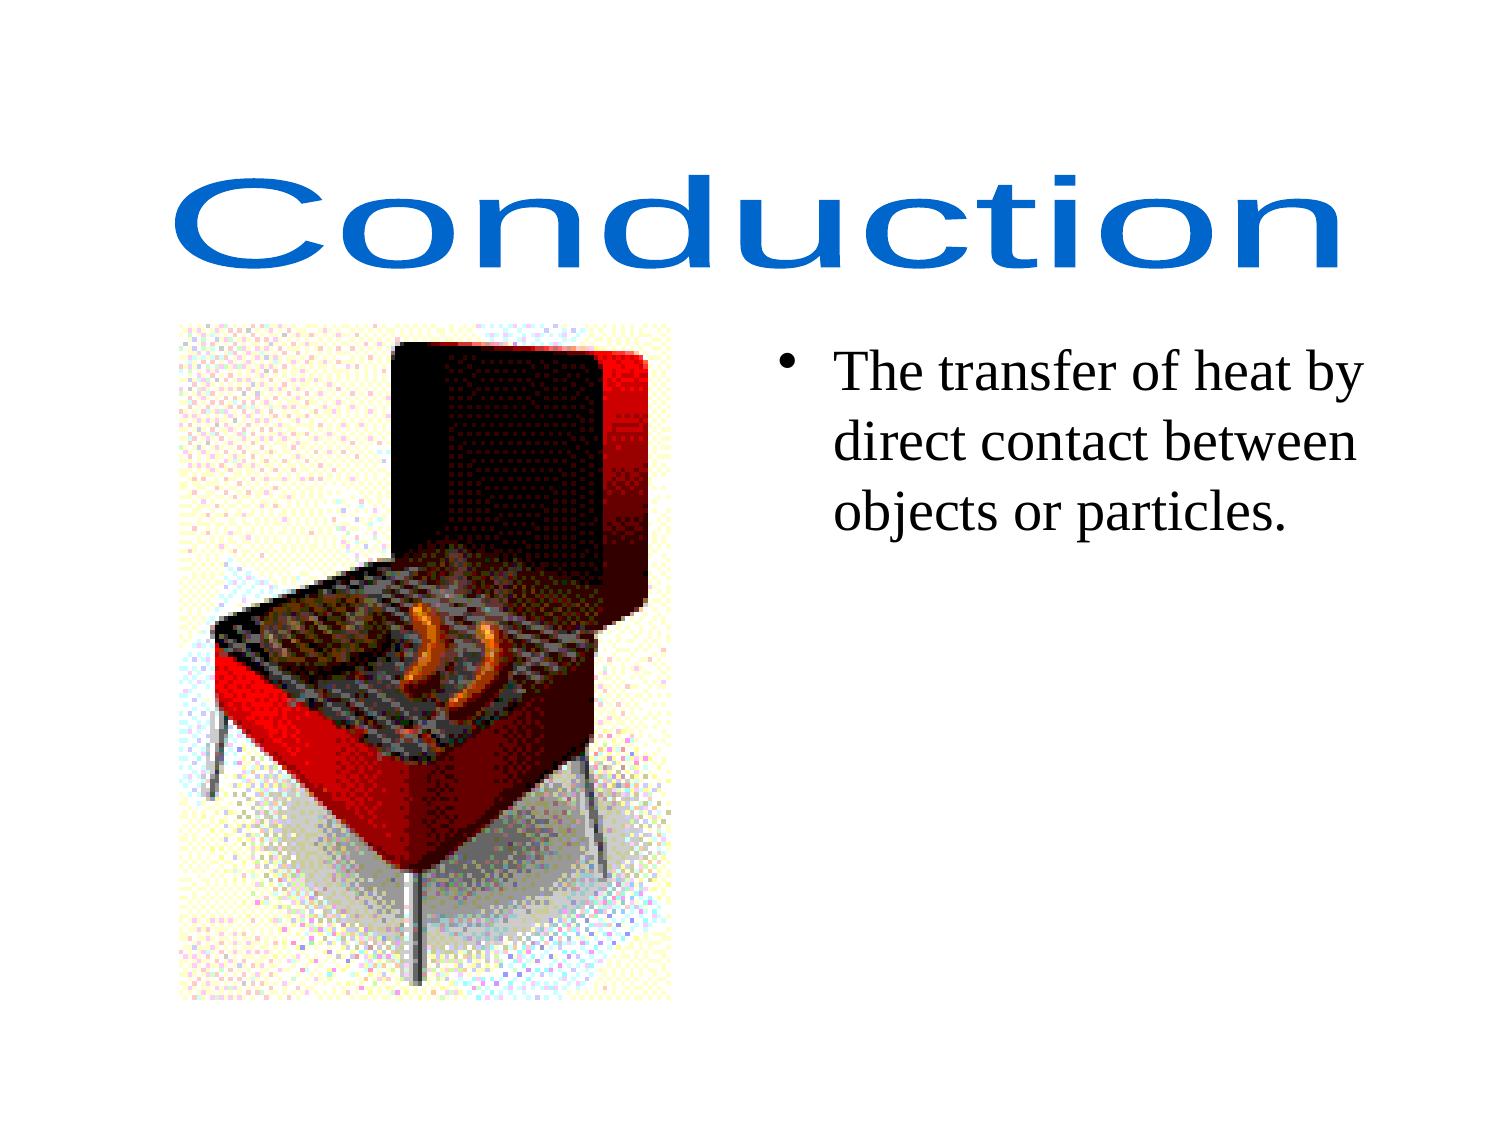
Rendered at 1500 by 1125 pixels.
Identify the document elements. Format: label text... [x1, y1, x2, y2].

list The transfer of heat by direct contact between objects or particles. [762, 324, 1388, 1001]
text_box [179, 324, 671, 1001]
